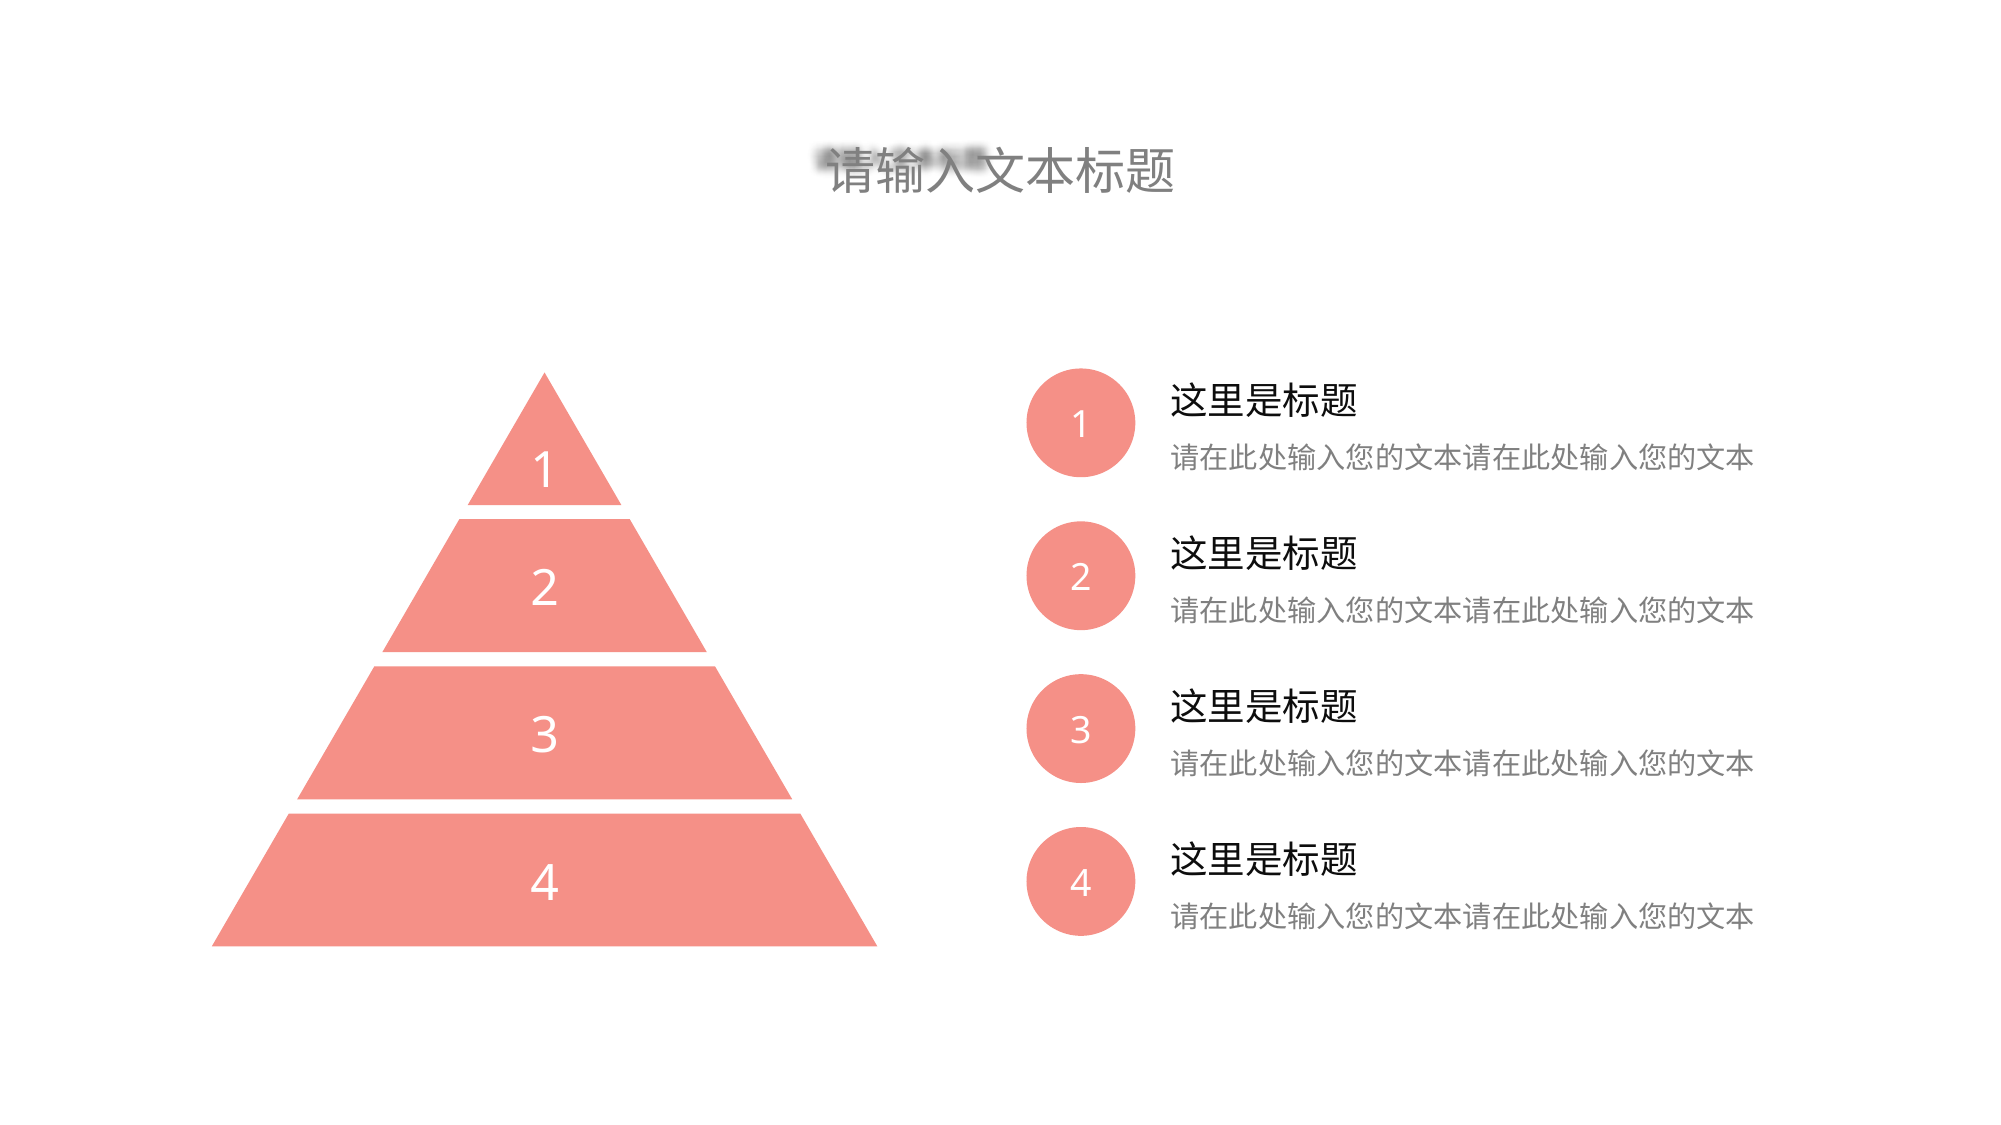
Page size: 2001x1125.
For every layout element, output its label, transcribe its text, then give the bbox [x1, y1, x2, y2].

text_box 3 [297, 666, 793, 800]
text_box 4 [211, 813, 878, 947]
text_box 请输入文本标题 [803, 131, 1197, 207]
text_box 1 [467, 372, 622, 506]
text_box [1026, 368, 1812, 936]
text_box 2 [382, 519, 707, 653]
